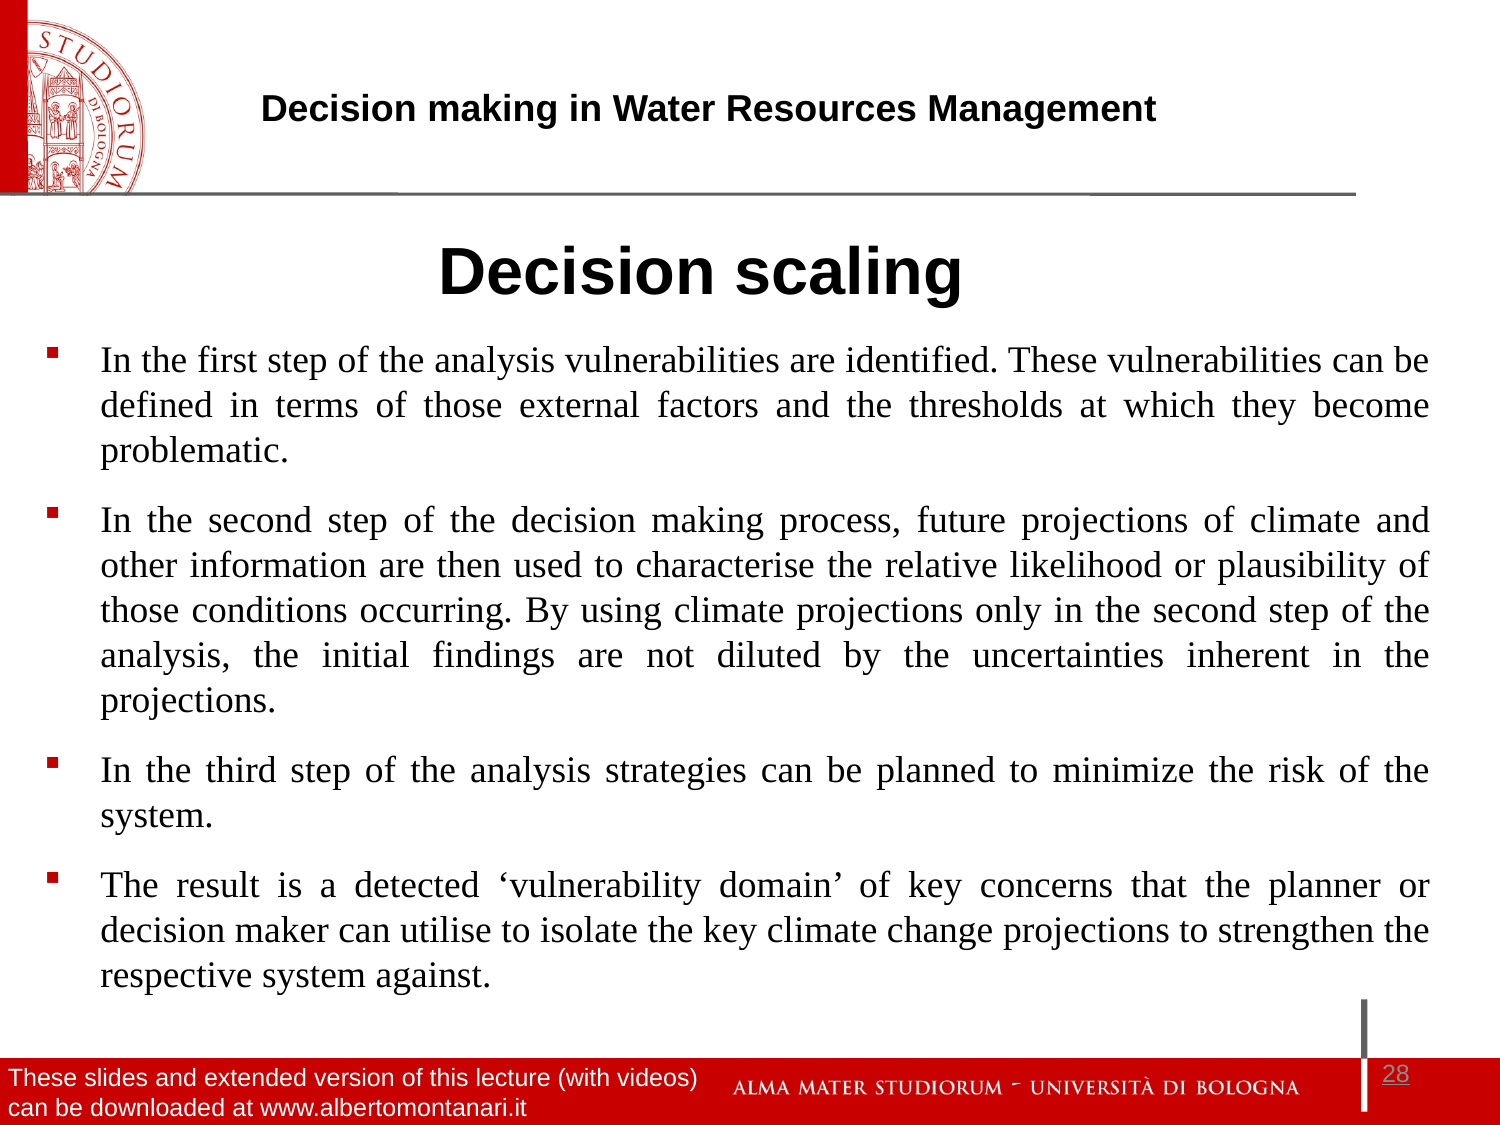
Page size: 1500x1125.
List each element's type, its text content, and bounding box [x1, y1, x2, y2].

picture [28, 16, 151, 192]
slide_number 28 [1074, 1042, 1425, 1103]
text_box Decision scaling [105, 220, 1298, 316]
picture [0, 1058, 1500, 1125]
list In the first step of the analysis vulnerabilities are identified. These vulnerabilities can be defined in terms of those external factors and the thresholds at which they become problematic. In the second step of the decision making process, future projections of climate and other information are then used to characterise the relative likelihood or plausibility of those conditions occurring. By using climate projections only in the second step of the analysis, the initial findings are not diluted by the uncertainties inherent in the projections. In the third step of the analysis strategies can be planned to minimize the risk of the system. The result is a detected ‘vulnerability domain’ of key concerns that the planner or decision maker can utilise to isolate the key climate change projections to strengthen the respective system against. [29, 328, 1447, 1003]
